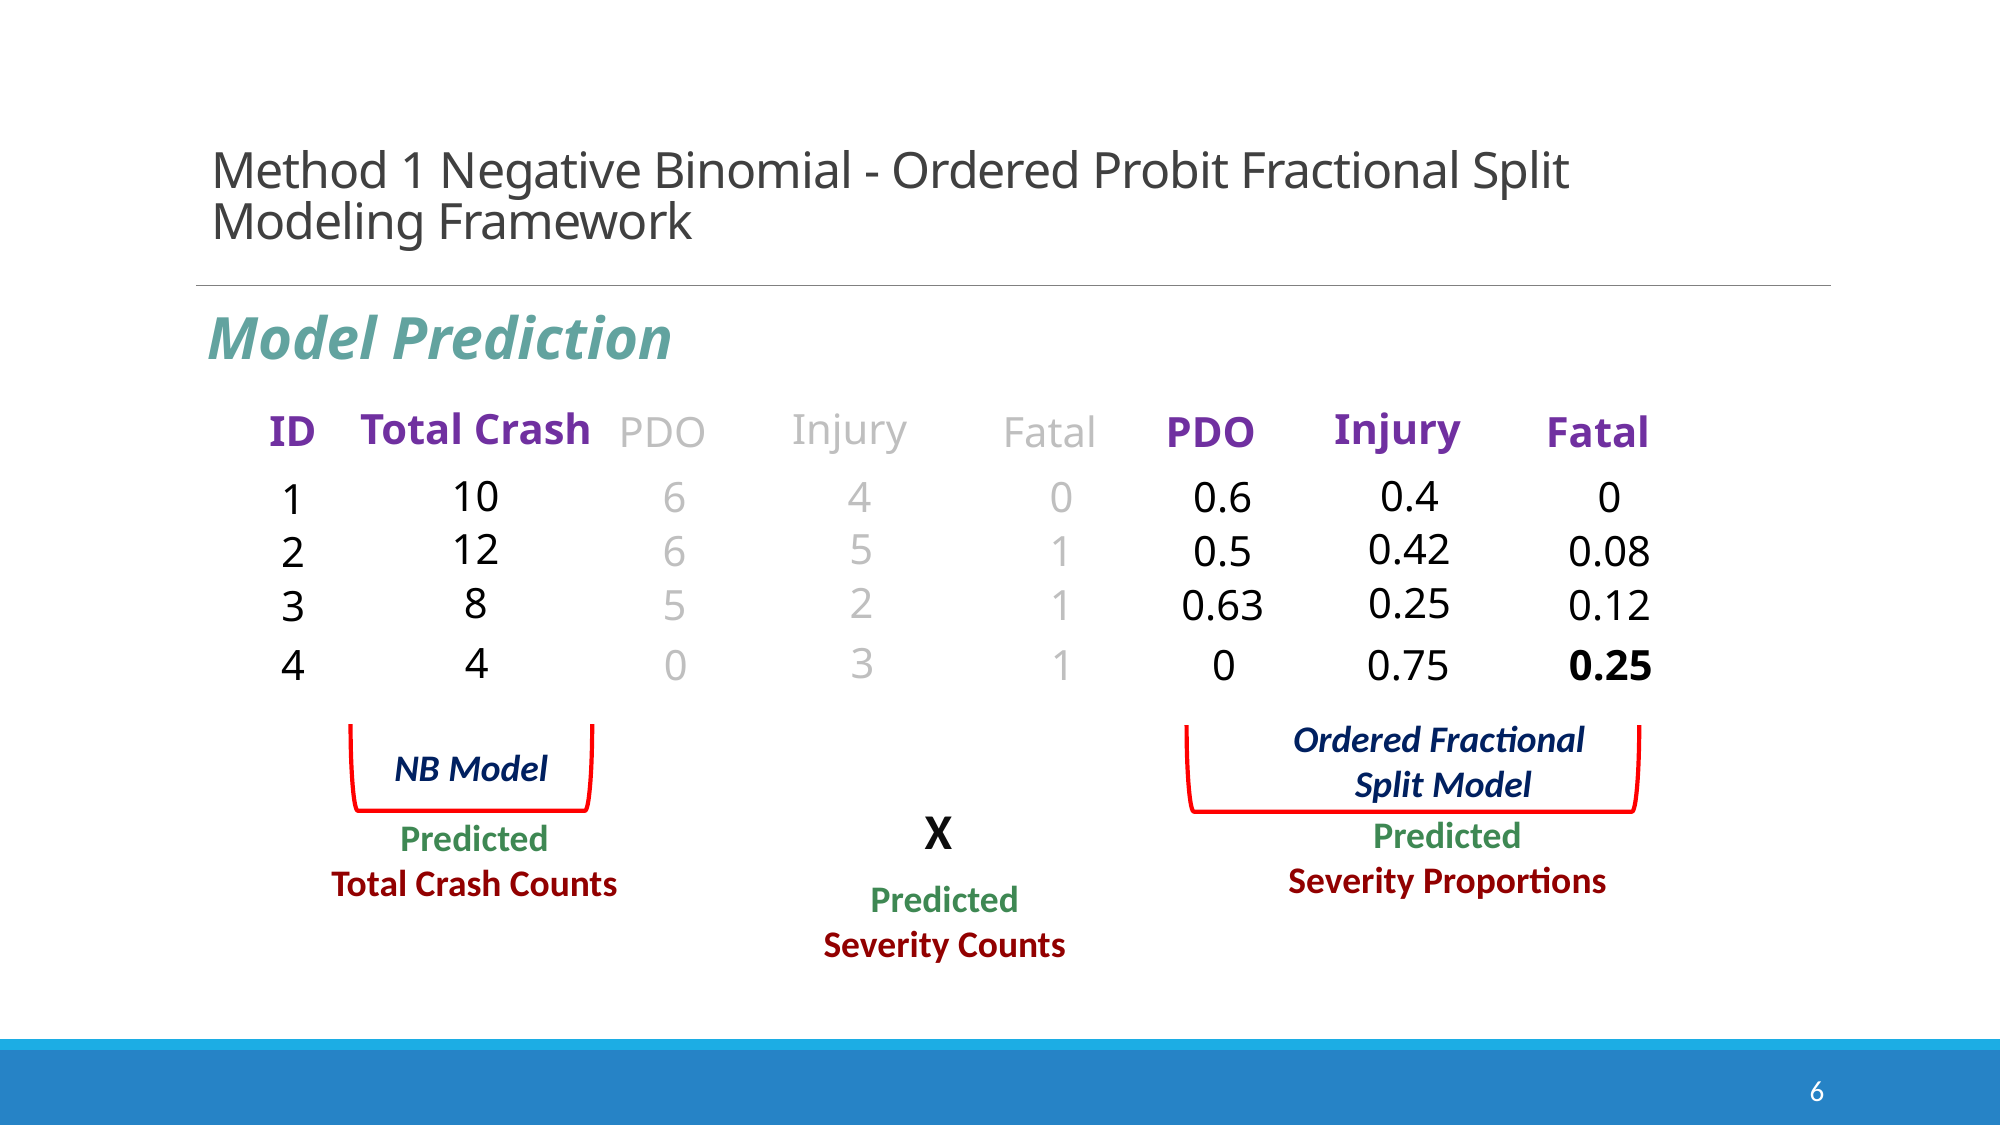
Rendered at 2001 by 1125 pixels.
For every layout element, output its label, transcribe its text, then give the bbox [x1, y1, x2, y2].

text_box Method 1 Negative Binomial - Ordered Probit Fractional Split Modeling Framework [196, 120, 1800, 258]
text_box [175, 395, 1732, 975]
text_box Model Prediction [104, 294, 776, 379]
slide_number 6 [1624, 1059, 1840, 1120]
